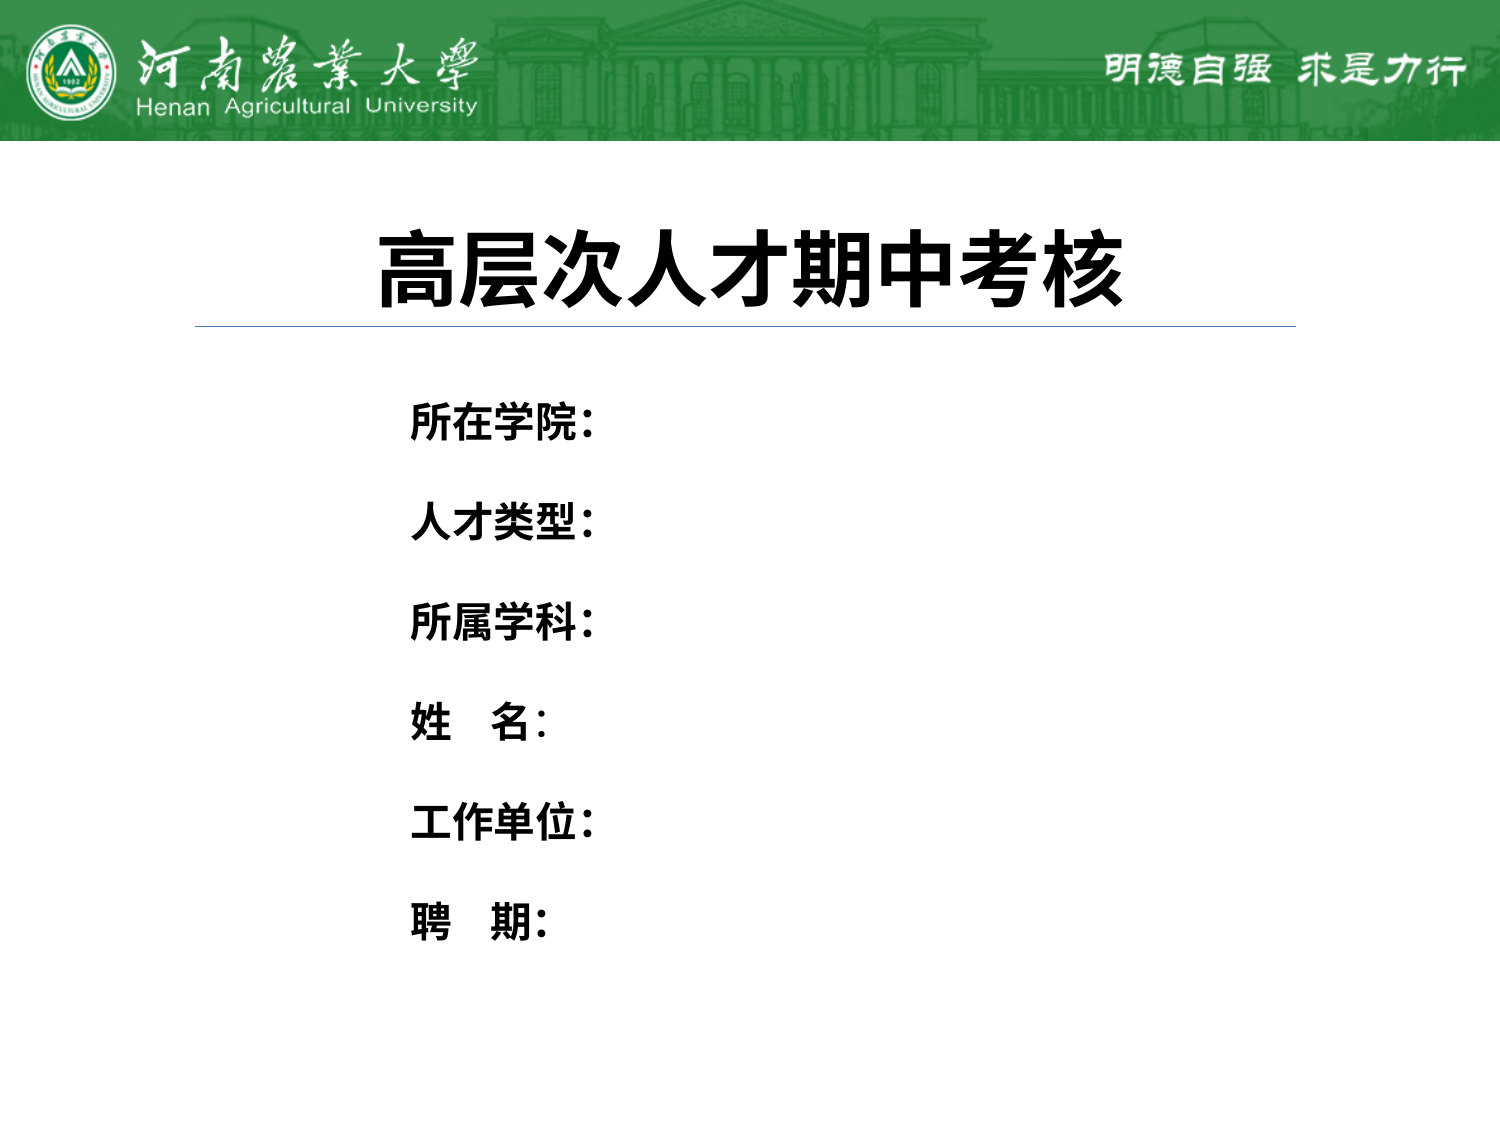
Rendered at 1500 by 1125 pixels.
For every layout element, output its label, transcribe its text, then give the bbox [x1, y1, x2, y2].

picture [0, 0, 1500, 141]
text_box 所在学院： 人才类型： 所属学科： 姓 名： 工作单位： 聘 期： [395, 338, 999, 953]
text_box 高层次人才期中考核 [123, 185, 1376, 325]
